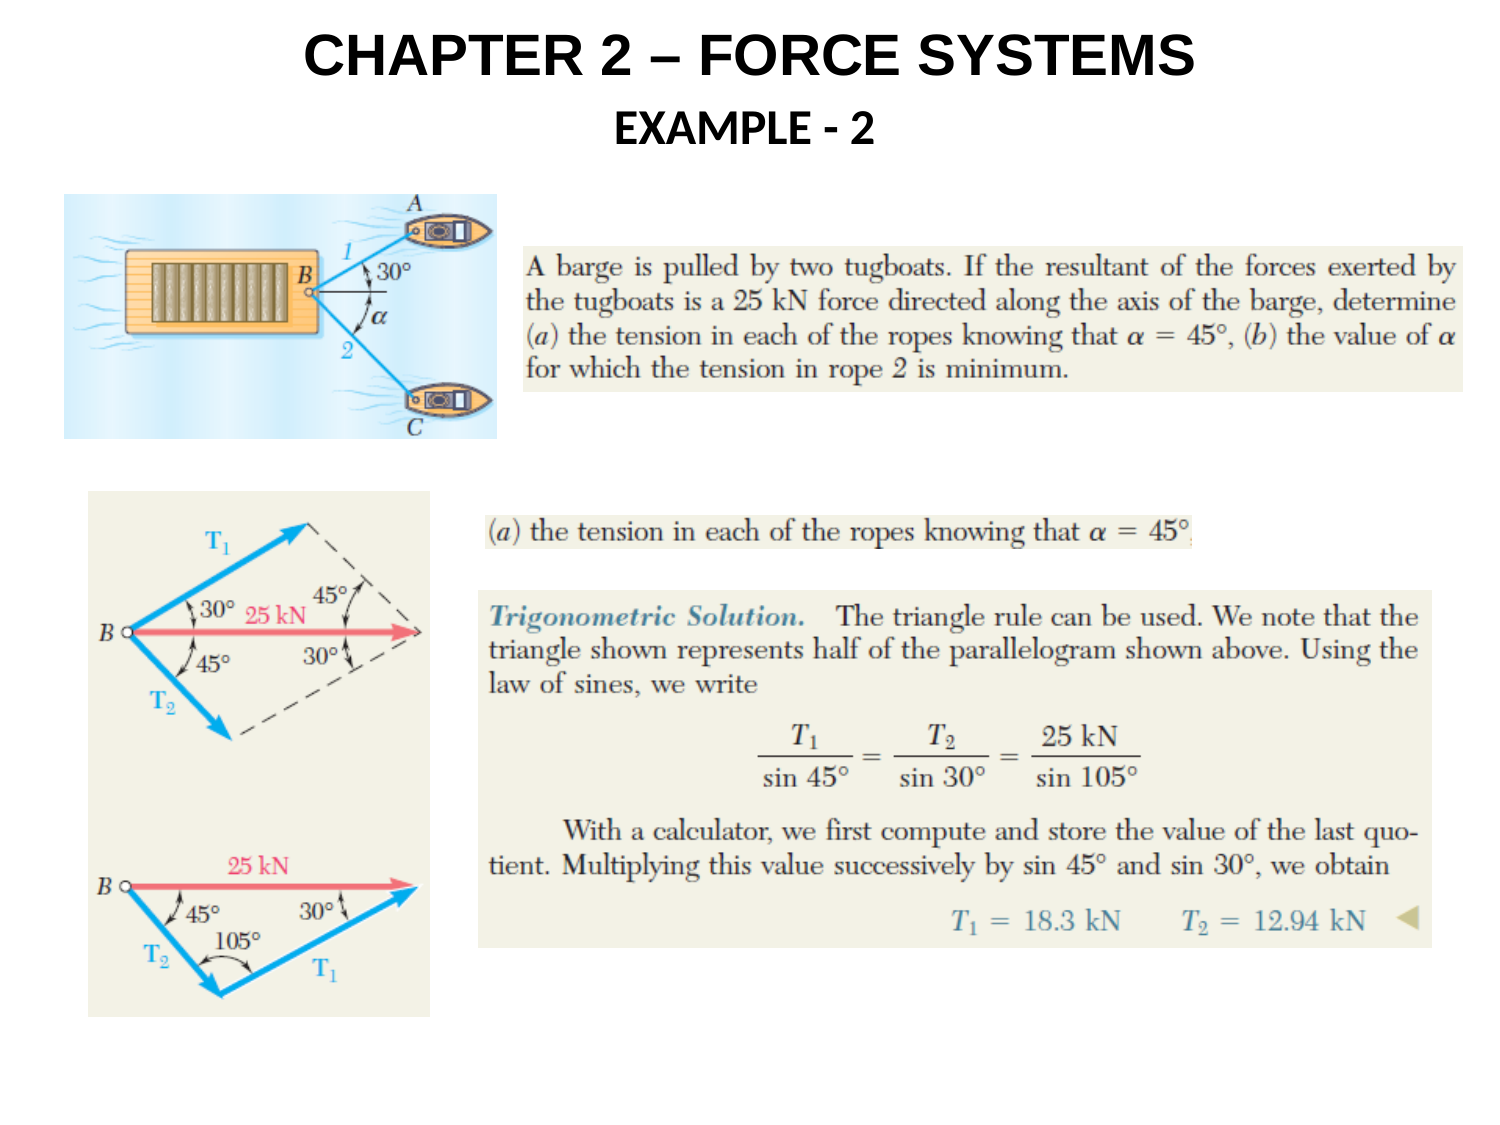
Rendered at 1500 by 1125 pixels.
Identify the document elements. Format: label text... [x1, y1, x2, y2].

text_box CHAPTER 2 – FORCE SYSTEMS [23, 9, 1477, 95]
title EXAMPLE - 2 [35, 95, 1454, 162]
picture [64, 194, 497, 439]
picture [522, 245, 1463, 392]
picture [478, 589, 1432, 949]
picture [485, 515, 1193, 549]
picture [88, 491, 430, 1017]
